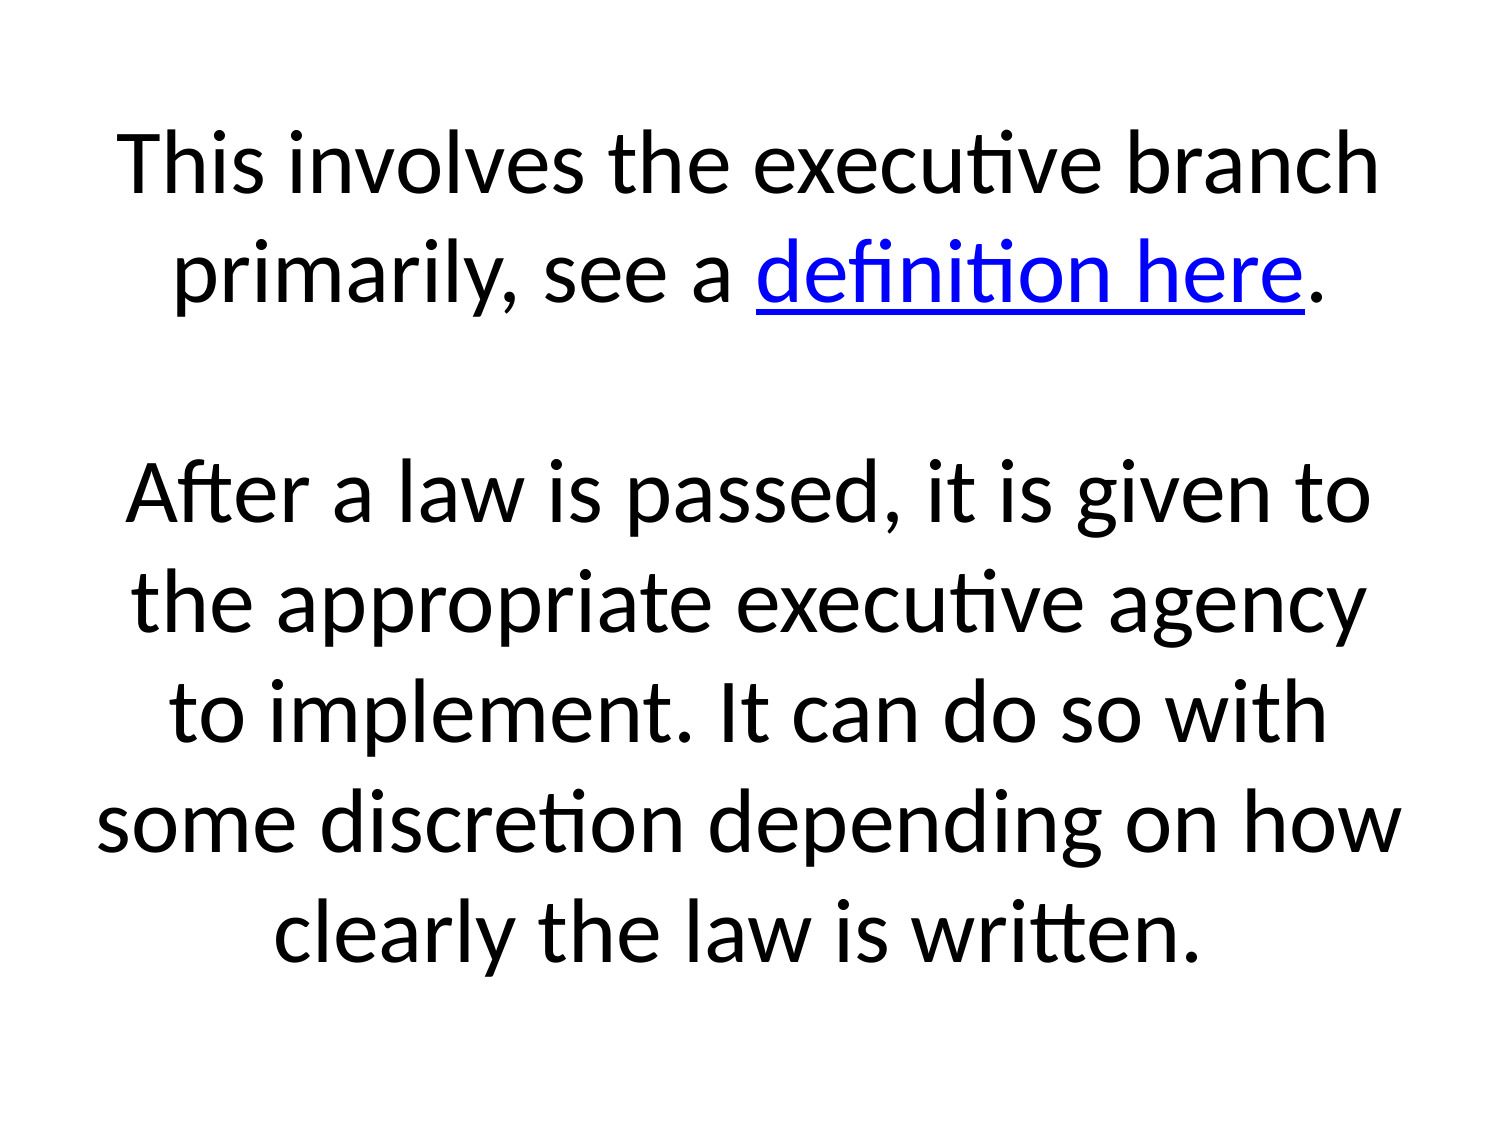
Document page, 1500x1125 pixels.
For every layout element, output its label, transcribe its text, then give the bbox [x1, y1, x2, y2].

title This involves the executive branch primarily, see a definition here. After a law is passed, it is given to the appropriate executive agency to implement. It can do so with some discretion depending on how clearly the law is written. [75, 45, 1425, 1038]
